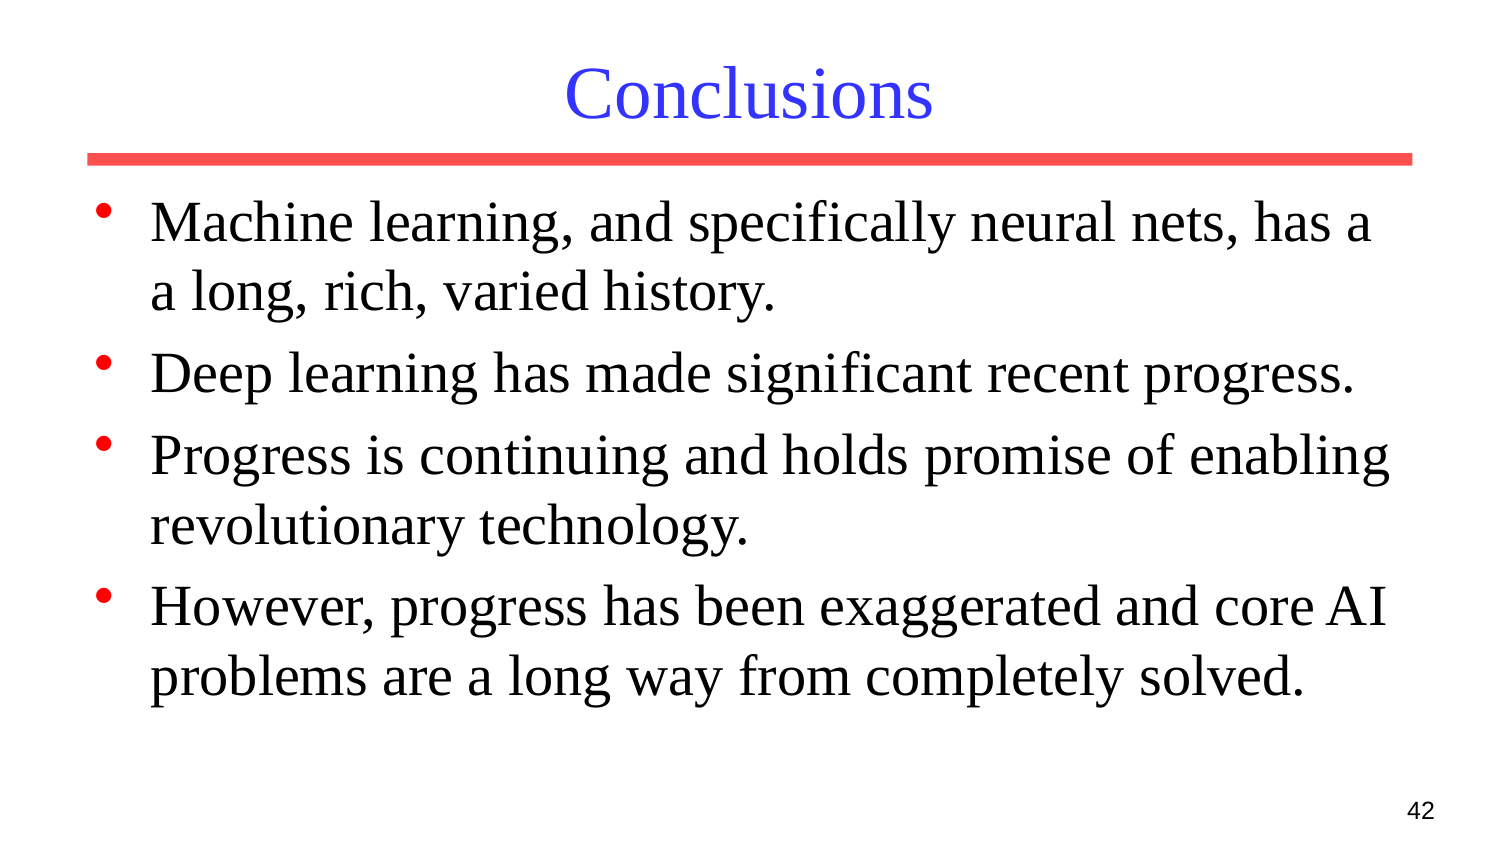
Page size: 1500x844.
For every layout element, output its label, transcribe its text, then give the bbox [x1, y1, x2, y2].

list Machine learning, and specifically neural nets, has a a long, rich, varied history. Deep learning has made significant recent progress. Progress is continuing and holds promise of enabling revolutionary technology. However, progress has been exaggerated and core AI problems are a long way from completely solved. [79, 174, 1412, 753]
title Conclusions [112, 27, 1388, 151]
slide_number 42 [1137, 787, 1451, 844]
